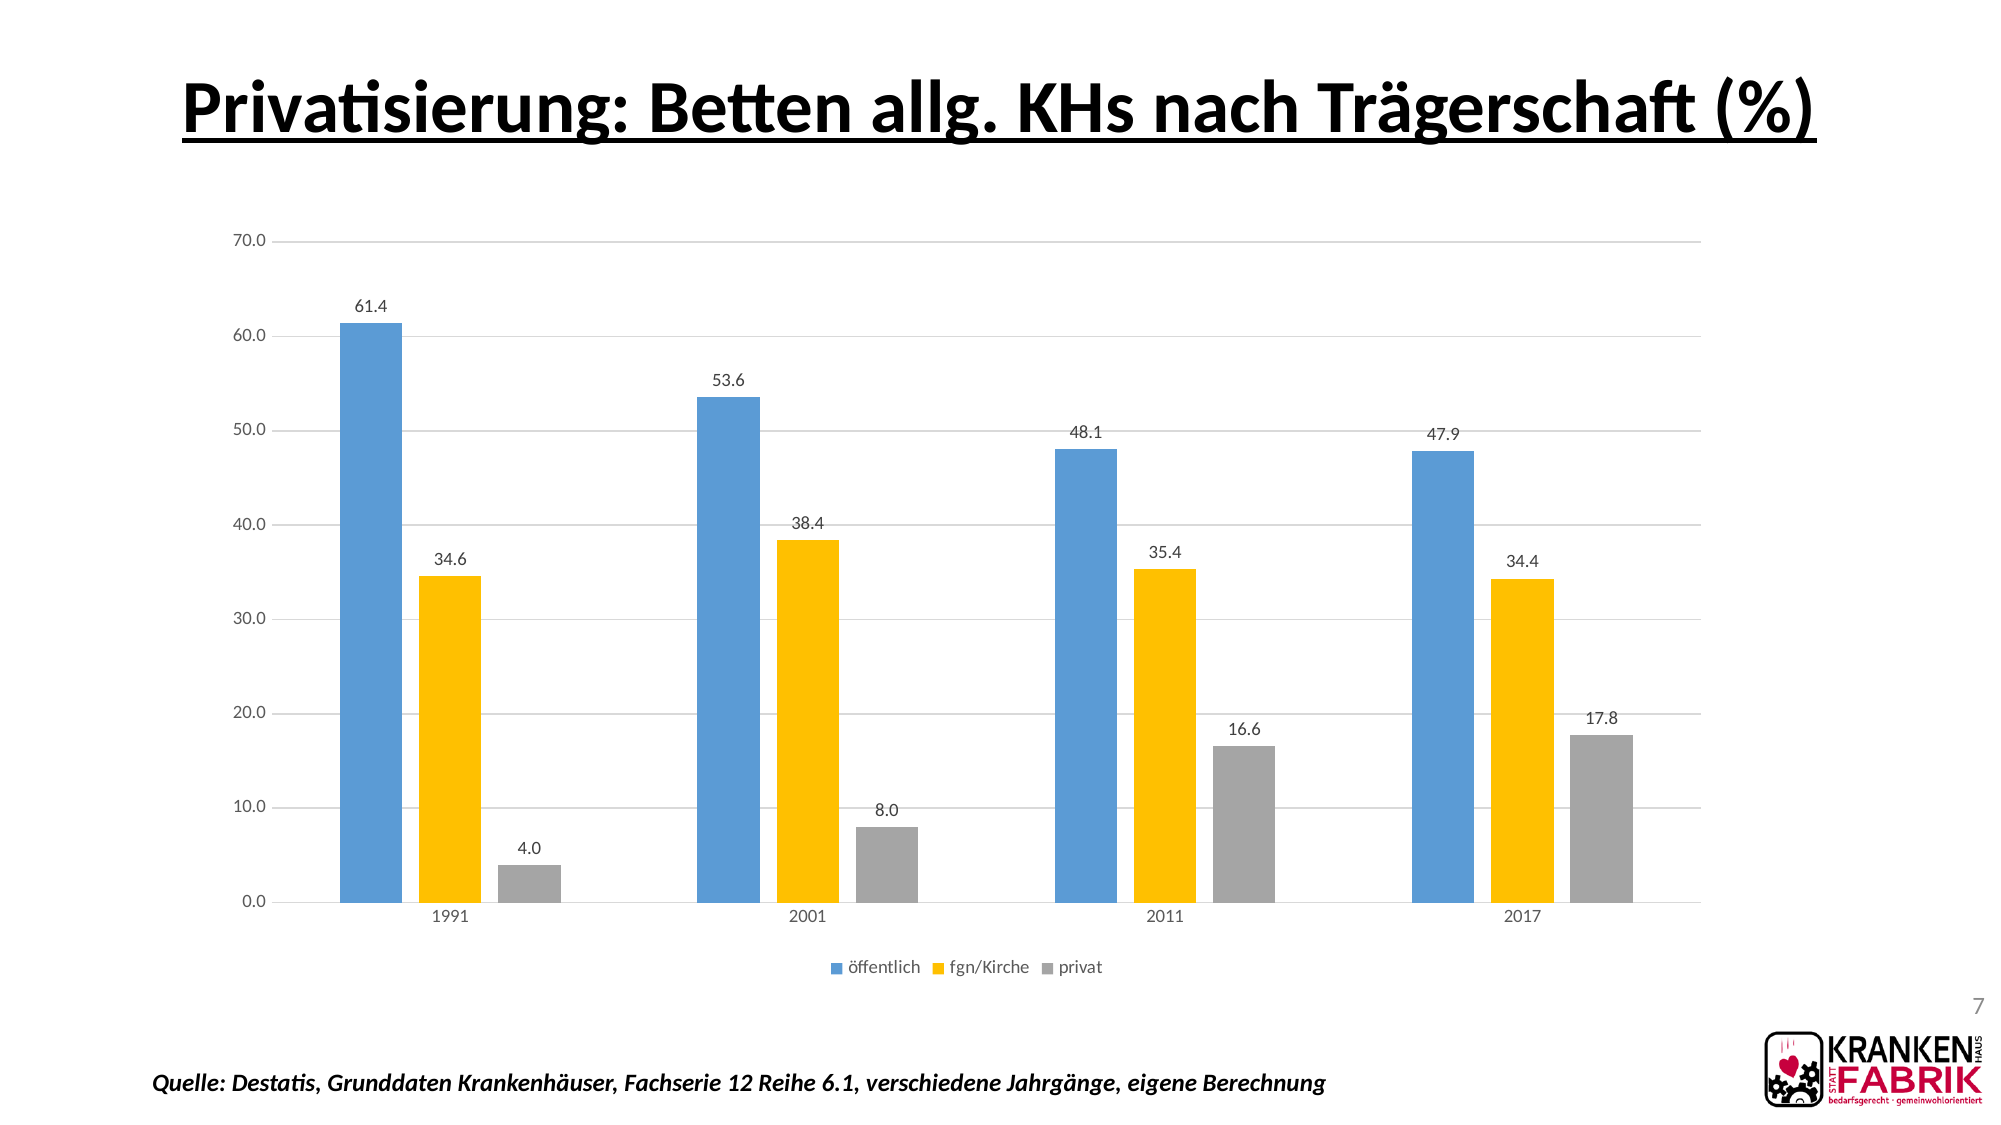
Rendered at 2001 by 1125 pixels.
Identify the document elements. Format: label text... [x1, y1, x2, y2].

text_box Quelle: Destatis, Grunddaten Krankenhäuser, Fachserie 12 Reihe 6.1, verschiedene Jahrgänge, eigene Berechnung [137, 1058, 1447, 1104]
slide_number 7 [1550, 974, 2000, 1035]
title Privatisierung: Betten allg. KHs nach Trägerschaft (%) [137, 0, 1863, 218]
chart [202, 217, 1732, 985]
picture [1746, 1035, 2000, 1125]
